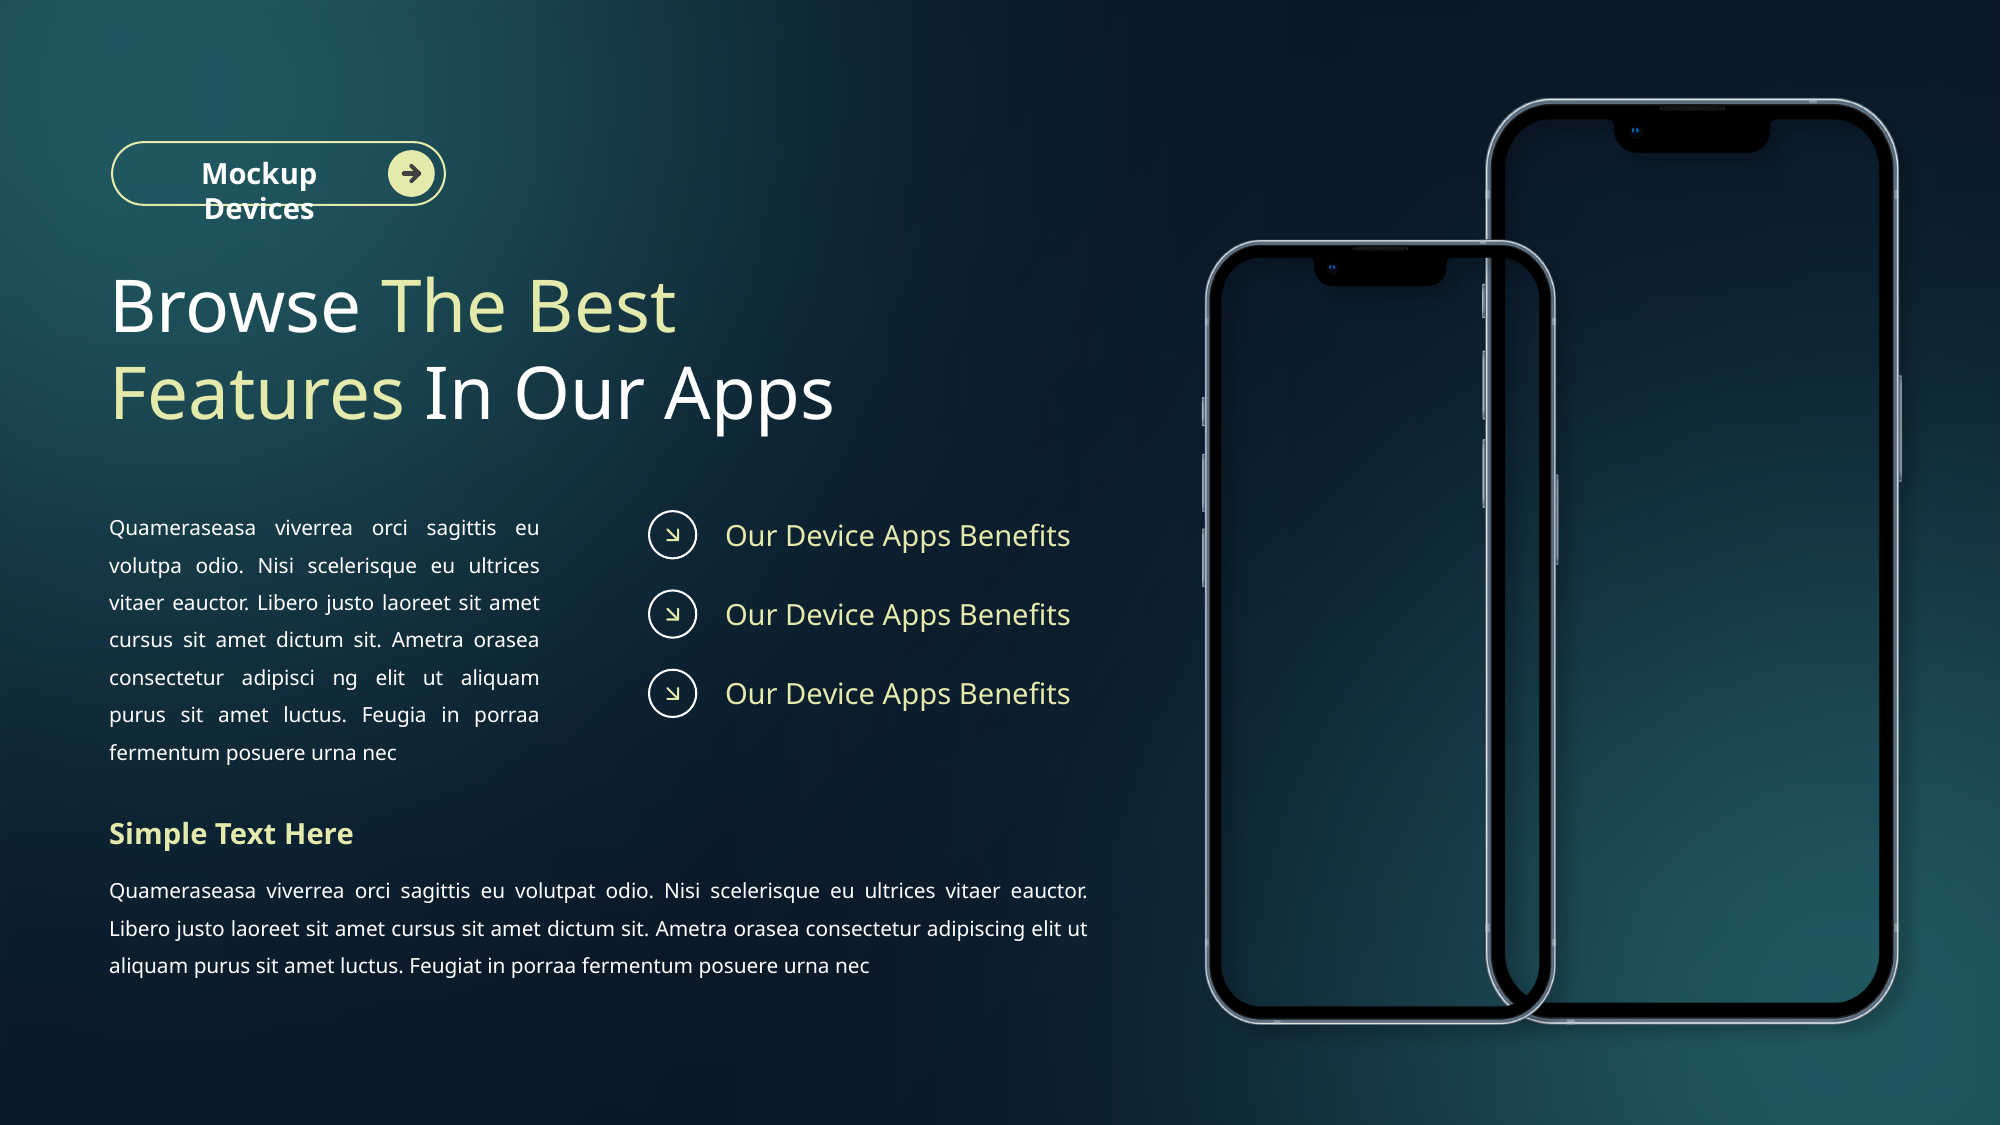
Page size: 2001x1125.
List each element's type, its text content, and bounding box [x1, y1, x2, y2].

text_box Quameraseasa viverrea orci sagittis eu volutpa odio. Nisi scelerisque eu ultrices vitaer eauctor. Libero justo laoreet sit amet cursus sit amet dictum sit. Ametra orasea consectetur adipisci ng elit ut aliquam purus sit amet luctus. Feugia in porraa fermentum posuere urna nec [94, 495, 555, 772]
text_box [111, 141, 446, 206]
text_box Our Device Apps Benefits [710, 668, 1103, 718]
text_box Mockup Devices [130, 148, 388, 233]
text_box Browse The Best Features In Our Apps [94, 251, 954, 442]
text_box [387, 150, 435, 197]
picture [0, 0, 2000, 1125]
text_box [648, 669, 697, 717]
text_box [648, 511, 697, 559]
text_box Quameraseasa viverrea orci sagittis eu volutpat odio. Nisi scelerisque eu ultrices vitaer eauctor. Libero justo laoreet sit amet cursus sit amet dictum sit. Ametra orasea consectetur adipiscing elit ut aliquam purus sit amet luctus. Feugiat in porraa fermentum posuere urna nec [94, 858, 1103, 986]
text_box Our Device Apps Benefits [710, 509, 1103, 560]
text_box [648, 590, 697, 638]
text_box Our Device Apps Benefits [710, 588, 1103, 639]
text_box Simple Text Here [94, 807, 395, 858]
